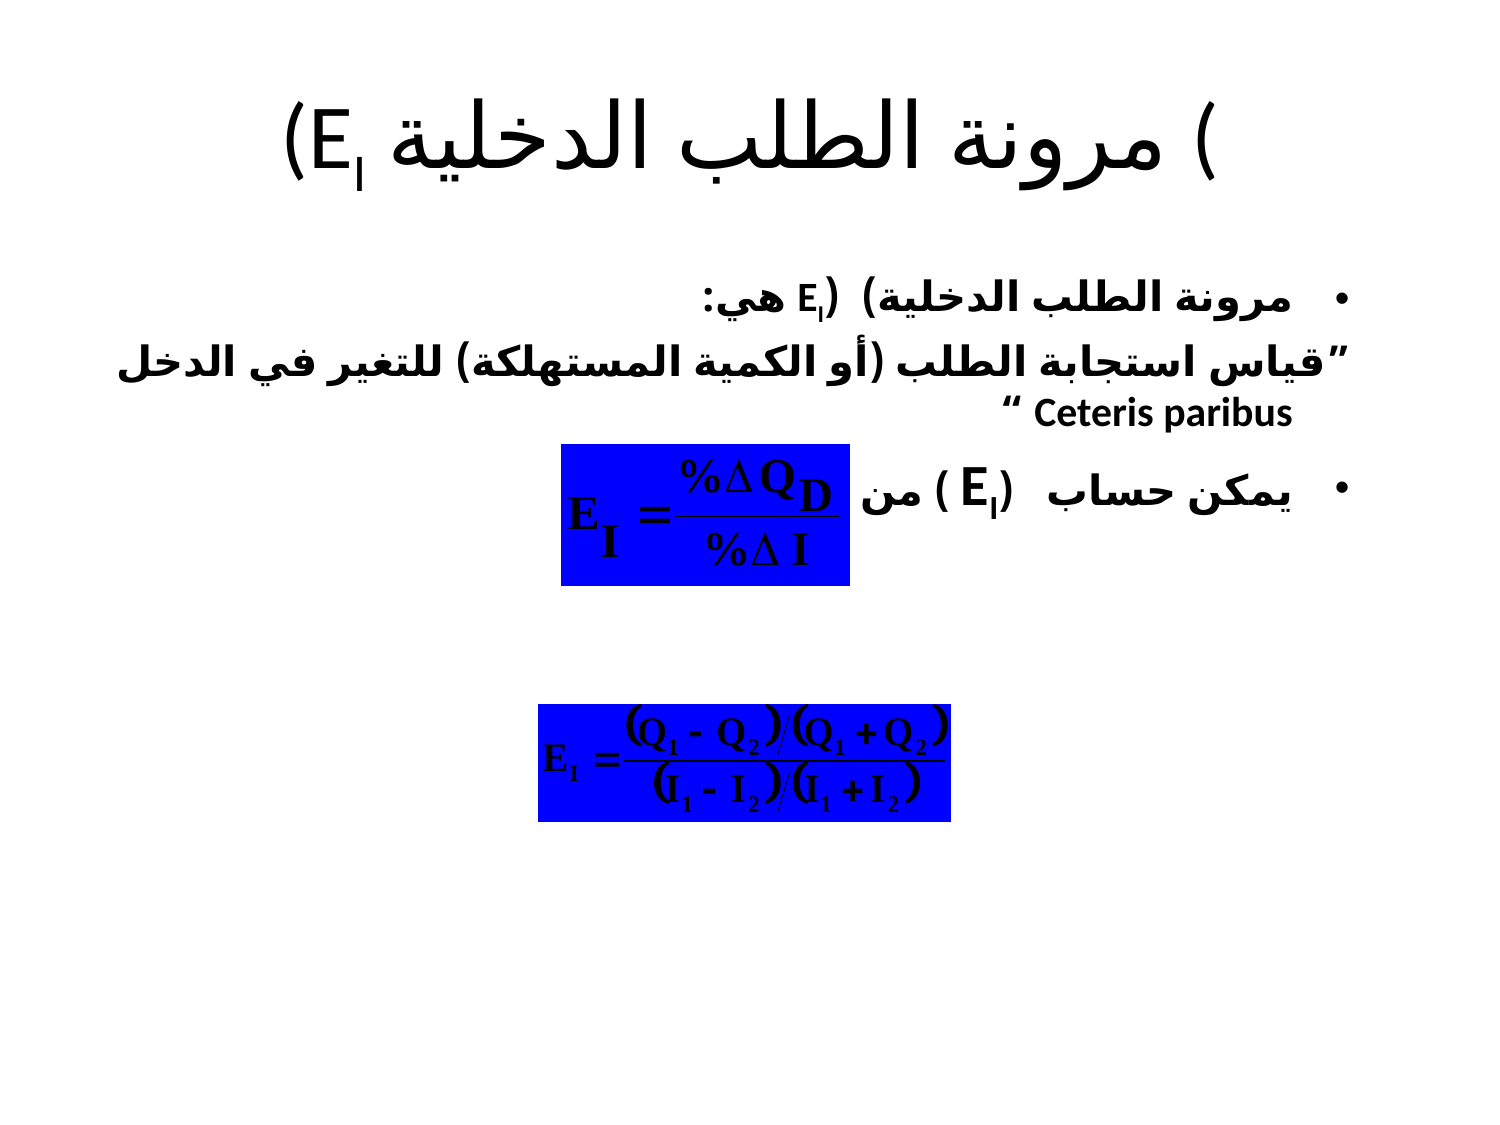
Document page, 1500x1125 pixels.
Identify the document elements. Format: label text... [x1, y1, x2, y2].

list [537, 703, 951, 823]
list مرونة الطلب الدخلية) (EI هي: ”قياس استجابة الطلب (أو الكمية المستهلكة) للتغير في الدخل Ceteris paribus “ يمكن حساب (EI ) من : أو [75, 262, 1365, 1005]
title (EI مرونة الطلب الدخلية ( [75, 45, 1425, 233]
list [560, 444, 850, 587]
